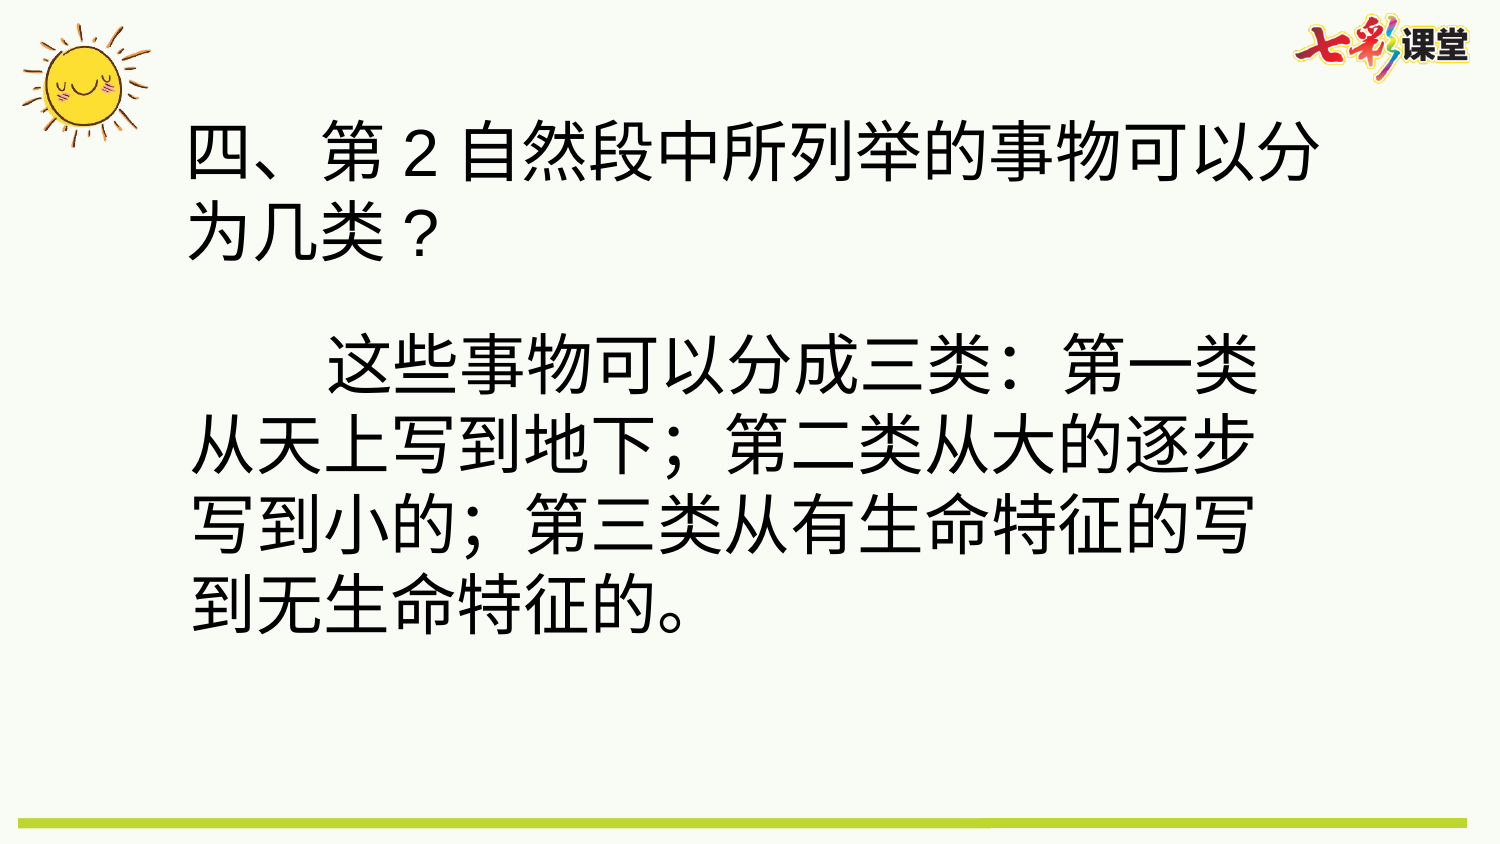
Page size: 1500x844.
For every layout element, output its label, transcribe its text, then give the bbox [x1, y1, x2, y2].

picture [1291, 9, 1472, 87]
text_box 四、第2自然段中所列举的事物可以分为几类? [171, 102, 1365, 278]
picture [0, 0, 173, 172]
picture [18, 771, 1467, 844]
text_box 这些事物可以分成三类：第一类从天上写到地下；第二类从大的逐步写到小的；第三类从有生命特征的写到无生命特征的。 [175, 315, 1326, 651]
